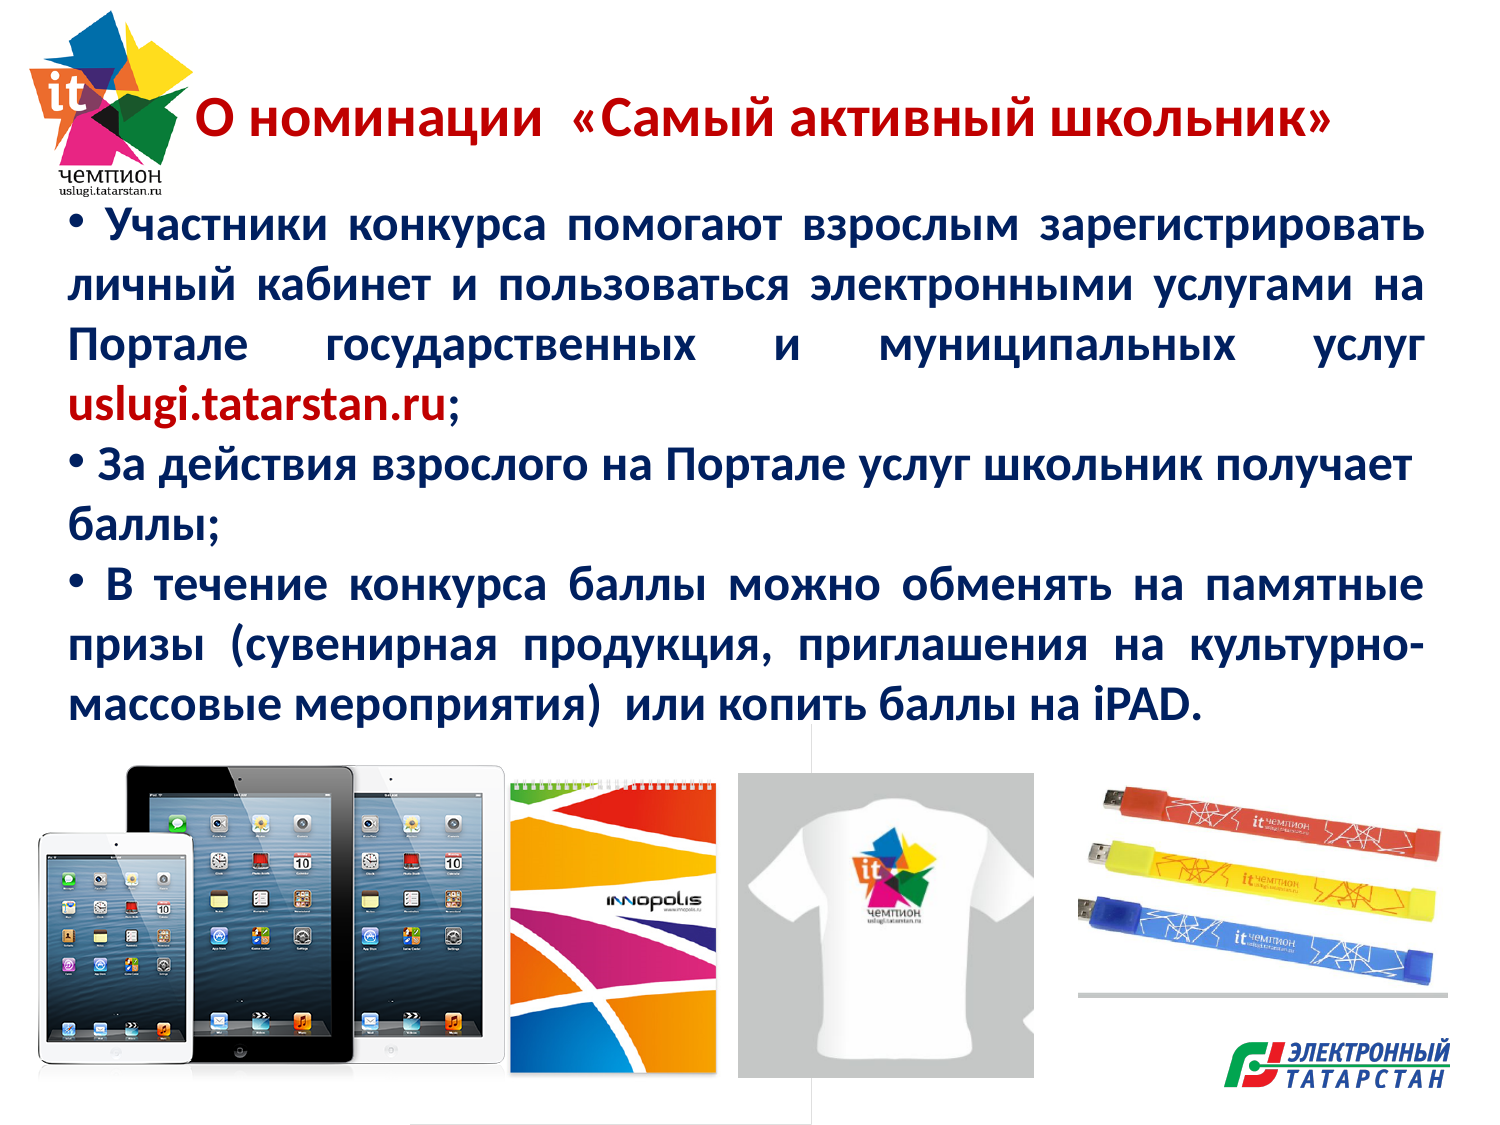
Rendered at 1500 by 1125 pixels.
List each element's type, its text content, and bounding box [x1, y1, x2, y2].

picture [1077, 784, 1448, 998]
text_box Участники конкурса помогают взрослым зарегистрировать личный кабинет и пользоваться электронными услугами на Портале государственных и муниципальных услуг uslugi.tatarstan.ru; За действия взрослого на Портале услуг школьник получает баллы; В течение конкурса баллы можно обменять на памятные призы (сувенирная продукция, приглашения на культурно-массовые мероприятия) или копить баллы на iPAD. [53, 201, 1441, 838]
text_box О номинации «Самый активный школьник» [195, 70, 1465, 201]
picture [23, 723, 1034, 1125]
picture [29, 10, 193, 197]
picture [1224, 1038, 1450, 1088]
